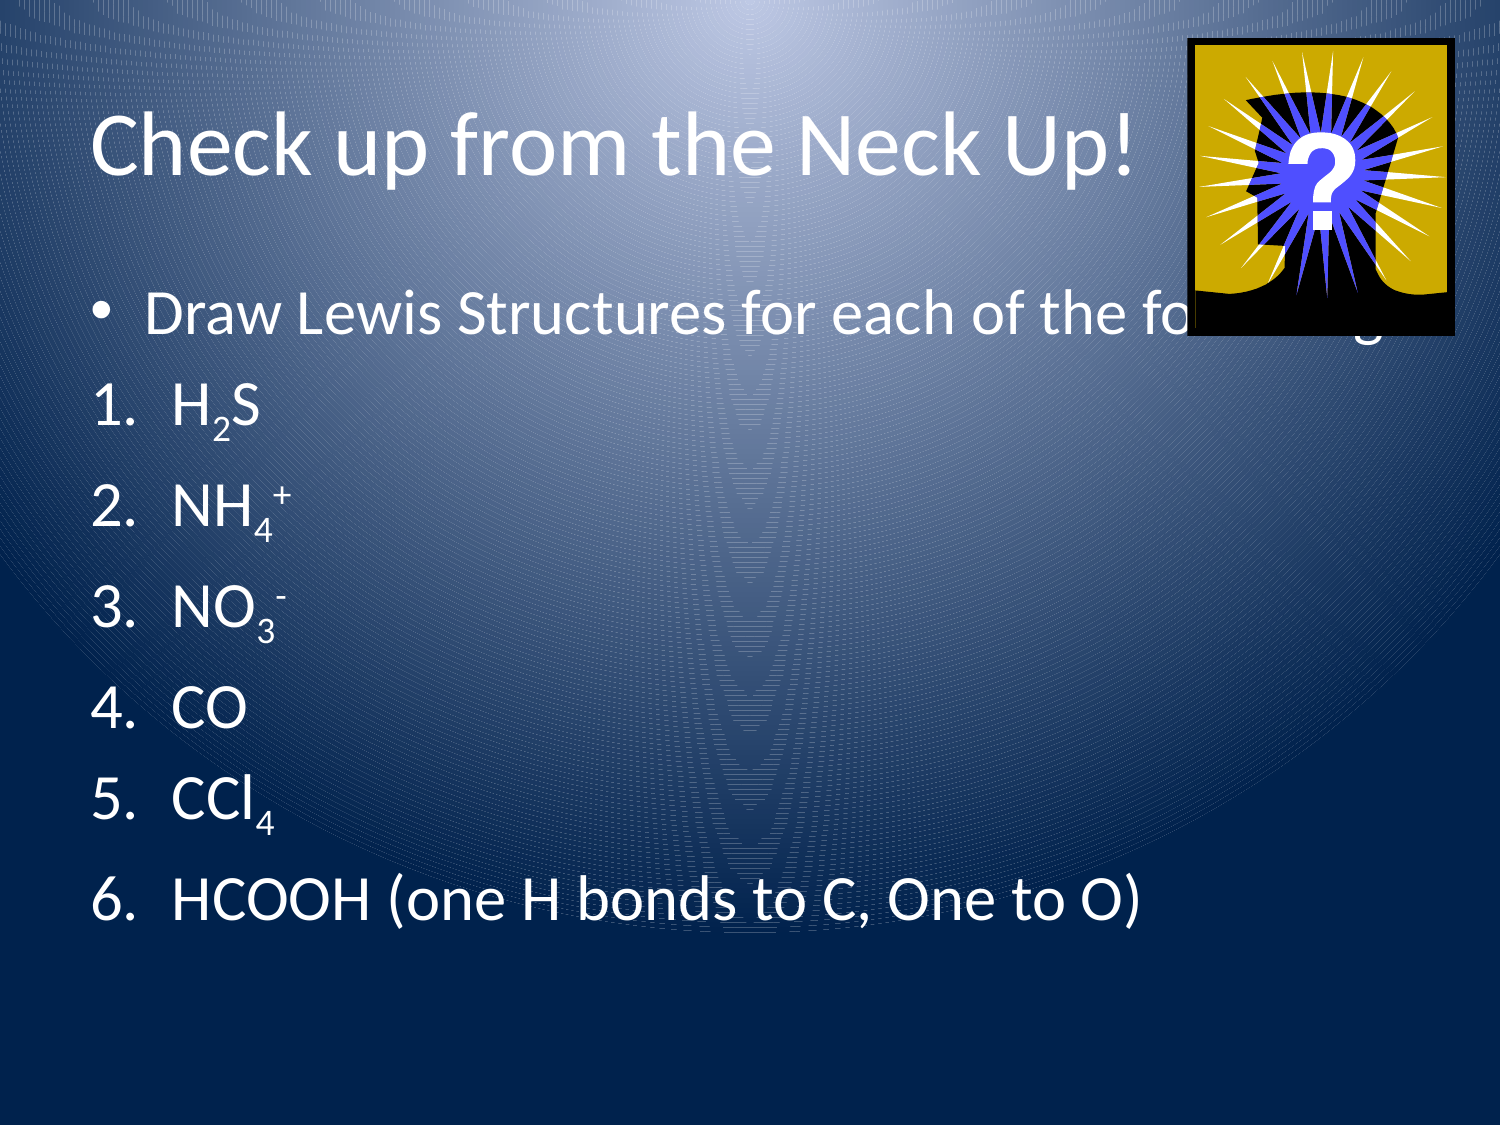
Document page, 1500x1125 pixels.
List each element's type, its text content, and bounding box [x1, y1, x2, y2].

picture [1187, 37, 1456, 337]
list Draw Lewis Structures for each of the following. H2S NH4+ NO3- CO CCl4 HCOOH (one H bonds to C, One to O) [75, 262, 1425, 1005]
title Check up from the Neck Up! [75, 45, 1182, 233]
